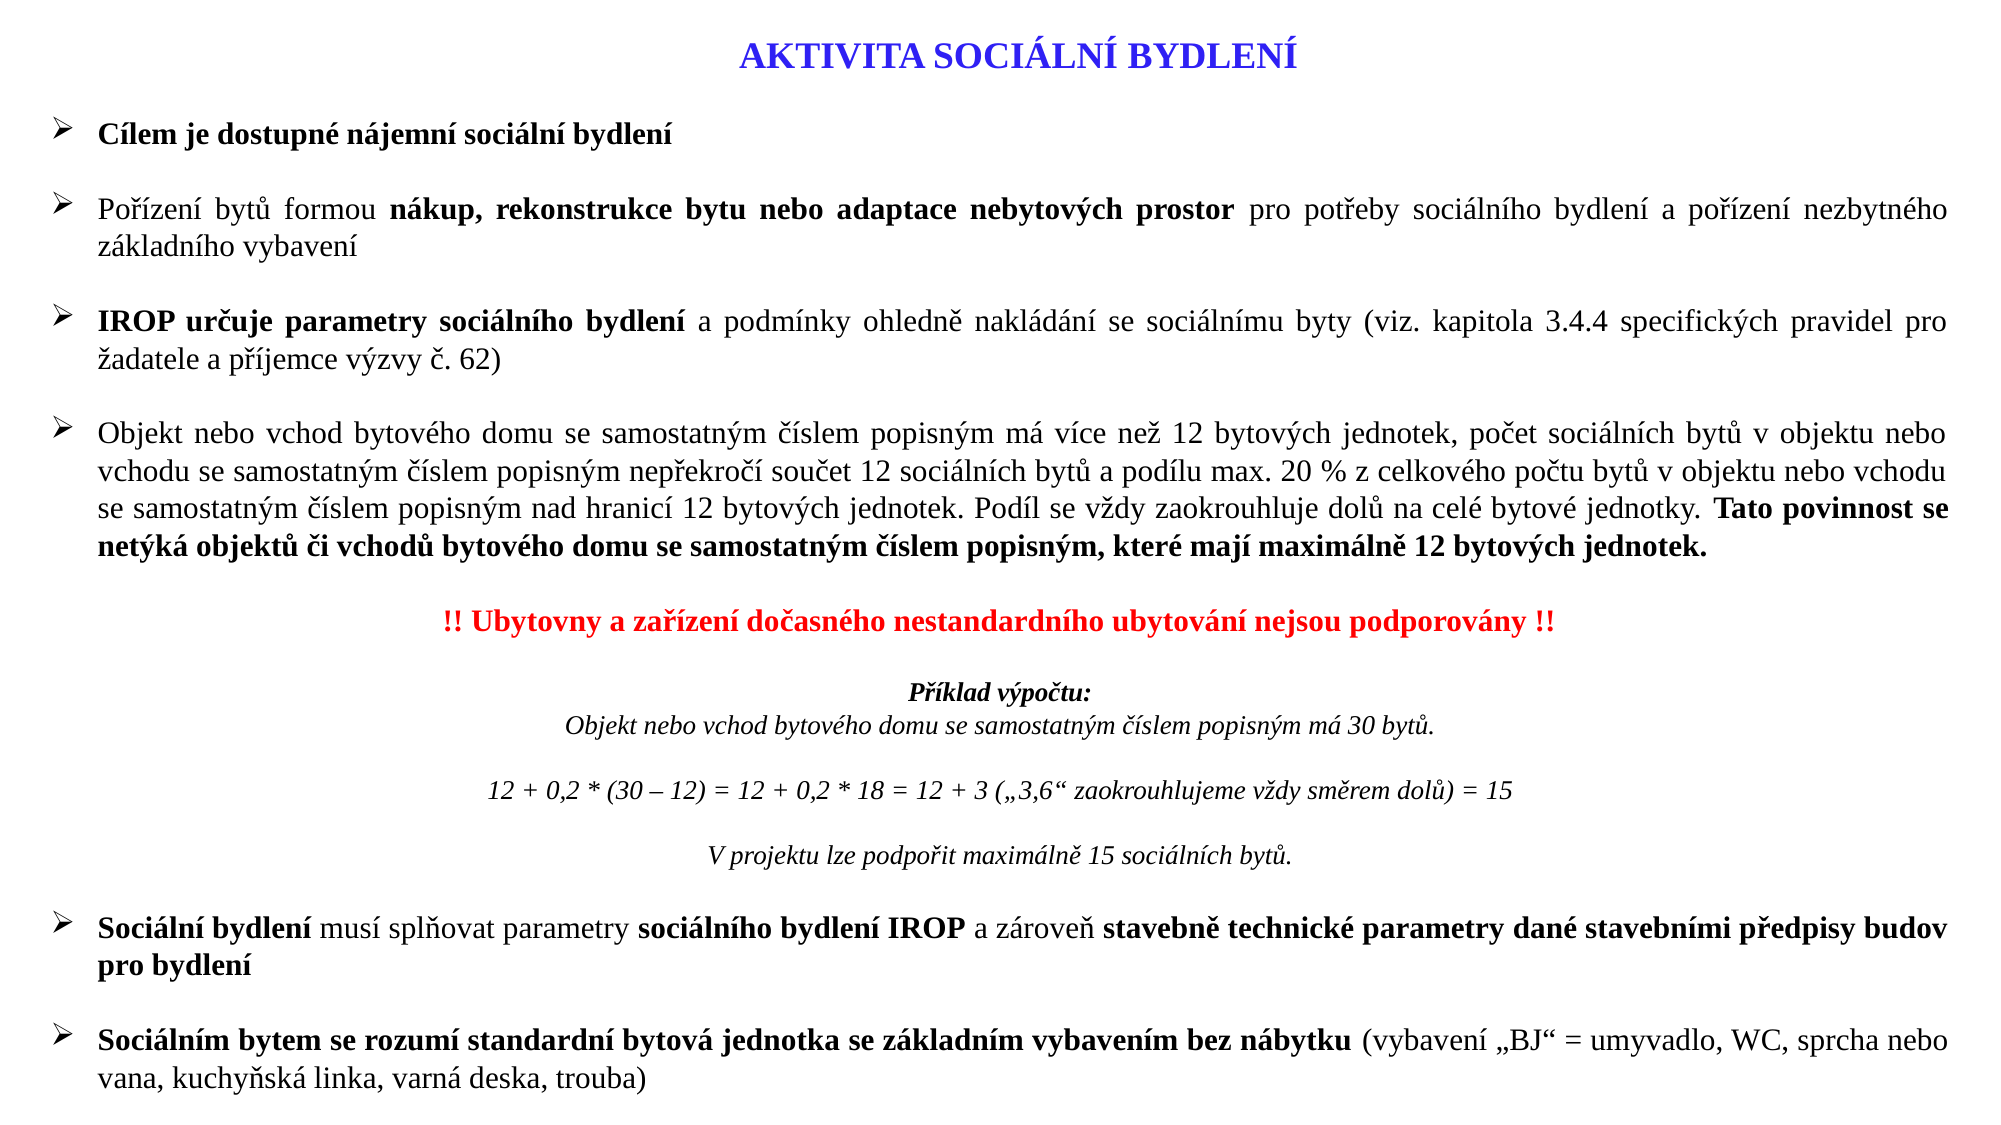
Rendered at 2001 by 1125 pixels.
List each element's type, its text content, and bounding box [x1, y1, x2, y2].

text_box AKTIVITA SOCIÁLNÍ BYDLENÍ Cílem je dostupné nájemní sociální bydlení Pořízení bytů formou nákup, rekonstrukce bytu nebo adaptace nebytových prostor pro potřeby sociálního bydlení a pořízení nezbytného základního vybavení IROP určuje parametry sociálního bydlení a podmínky ohledně nakládání se sociálnímu byty (viz. kapitola 3.4.4 specifických pravidel pro žadatele a příjemce výzvy č. 62) Objekt nebo vchod bytového domu se samostatným číslem popisným má více než 12 bytových jednotek, počet sociálních bytů v objektu nebo vchodu se samostatným číslem popisným nepřekročí součet 12 sociálních bytů a podílu max. 20 % z celkového počtu bytů v objektu nebo vchodu se samostatným číslem popisným nad hranicí 12 bytových jednotek. Podíl se vždy zaokrouhluje dolů na celé bytové jednotky. Tato povinnost se netýká objektů či vchodů bytového domu se samostatným číslem popisným, které mají maximálně 12 bytových jednotek. !! Ubytovny a zařízení dočasného nestandardního ubytování nejsou podporovány !! Příklad výpočtu: Objekt nebo vchod bytového domu se samostatným číslem popisným má 30 bytů. 12 + 0,2 * (30 – 12) = 12 + 0,2 * 18 = 12 + 3 („3,6“ zaokrouhlujeme vždy směrem dolů) = 15 V projektu lze podpořit maximálně 15 sociálních bytů. Sociální bydlení musí splňovat parametry sociálního bydlení IROP a zároveň stavebně technické parametry dané stavebními předpisy budov pro bydlení Sociálním bytem se rozumí standardní bytová jednotka se základním vybavením bez nábytku (vybavení „BJ“ = umyvadlo, WC, sprcha nebo vana, kuchyňská linka, varná deska, trouba) [35, 23, 1964, 1102]
